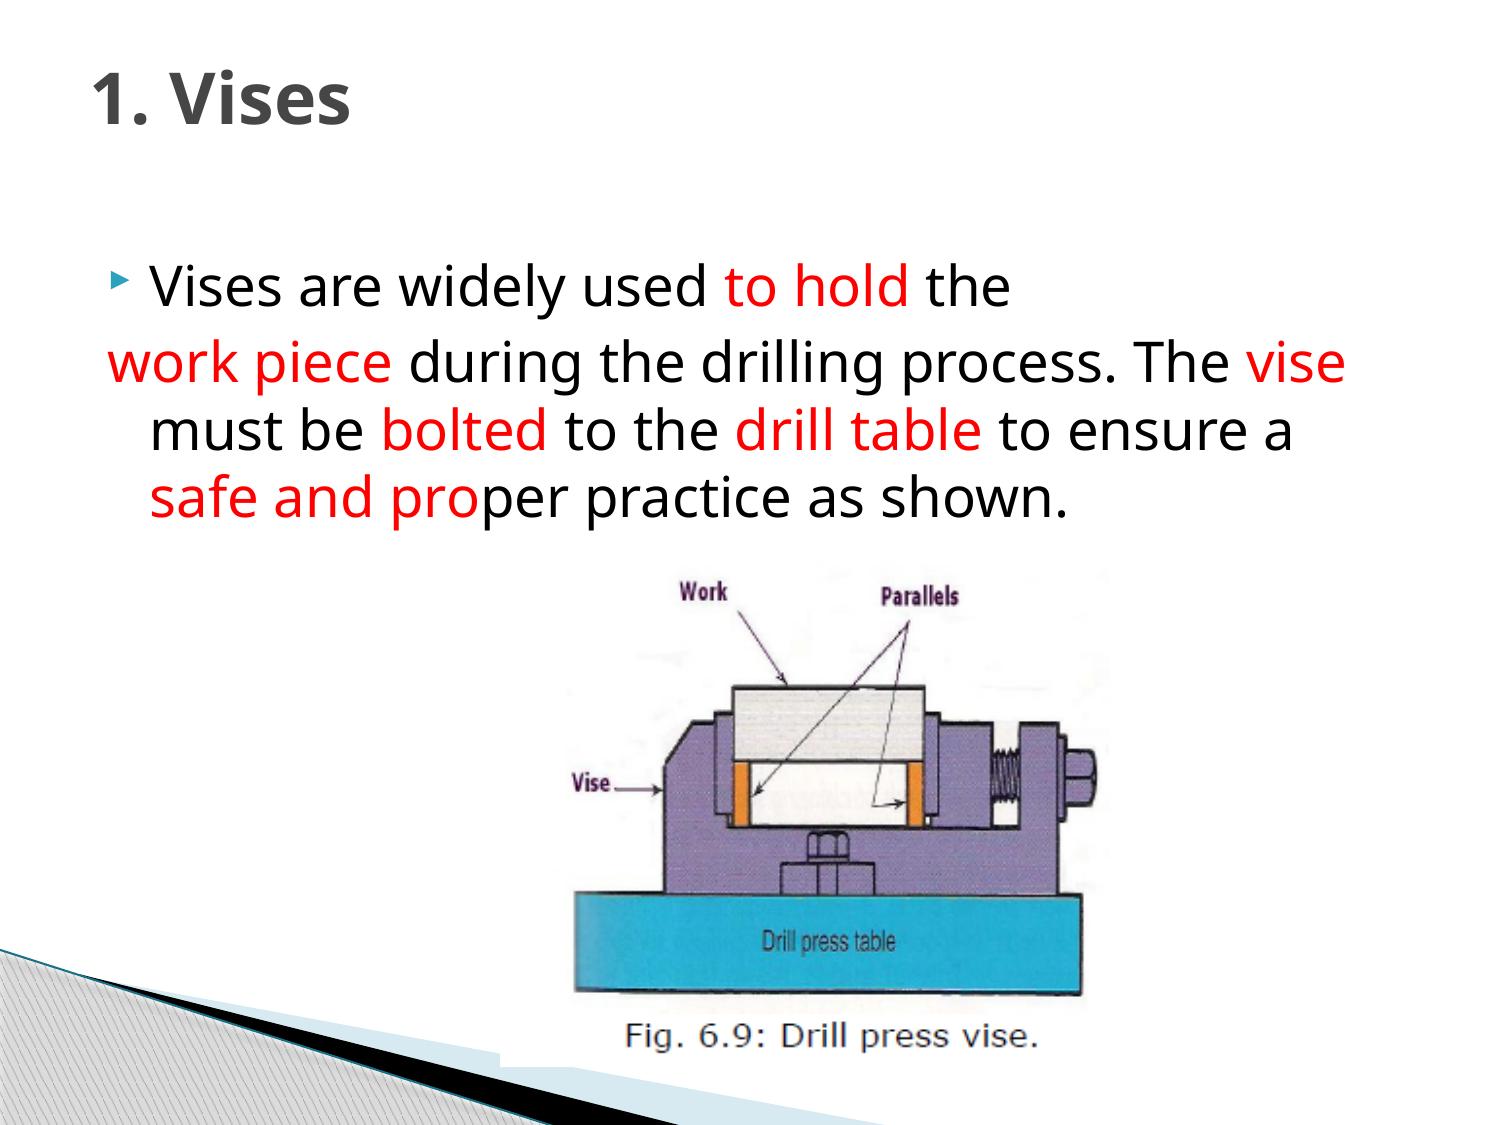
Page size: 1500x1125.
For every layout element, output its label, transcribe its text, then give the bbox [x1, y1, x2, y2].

title 1. Vises [75, 45, 1425, 233]
picture [499, 562, 1113, 1067]
list Vises are widely used to hold the work piece during the drilling process. The vise must be bolted to the drill table to ensure a safe and proper practice as shown. [75, 243, 1425, 986]
